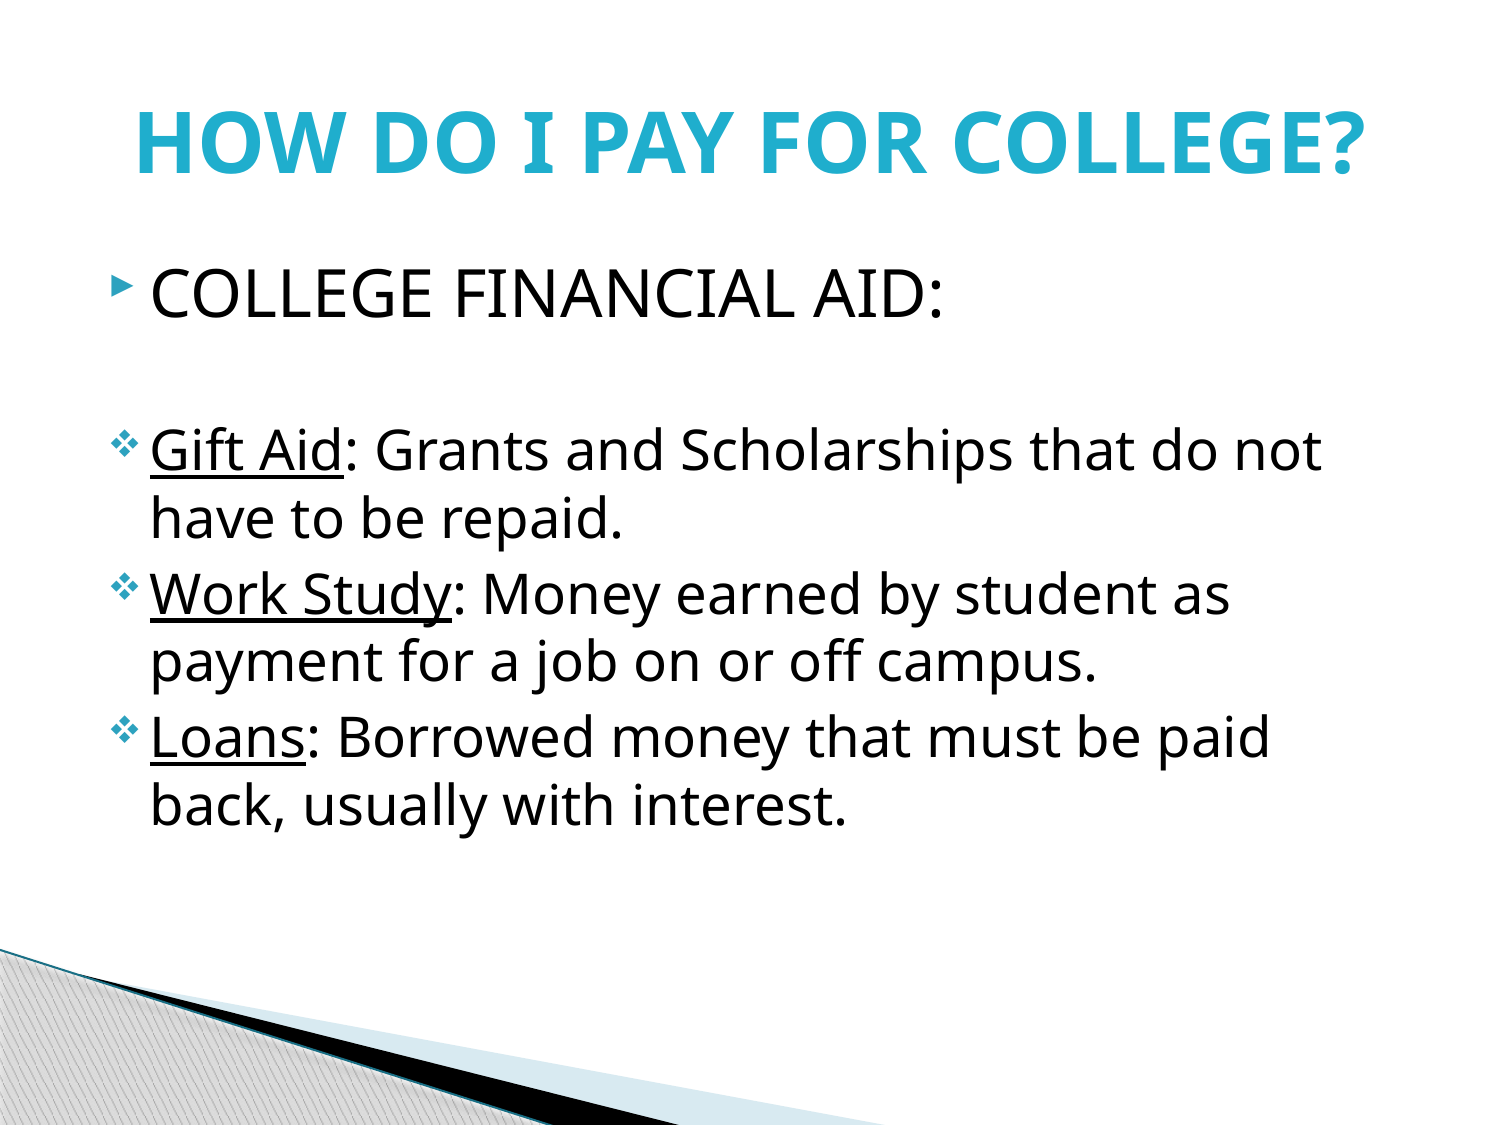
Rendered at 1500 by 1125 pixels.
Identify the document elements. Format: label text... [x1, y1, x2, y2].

list COLLEGE FINANCIAL AID: Gift Aid: Grants and Scholarships that do not have to be repaid. Work Study: Money earned by student as payment for a job on or off campus. Loans: Borrowed money that must be paid back, usually with interest. [75, 243, 1425, 986]
title HOW DO I PAY FOR COLLEGE? [75, 45, 1425, 233]
